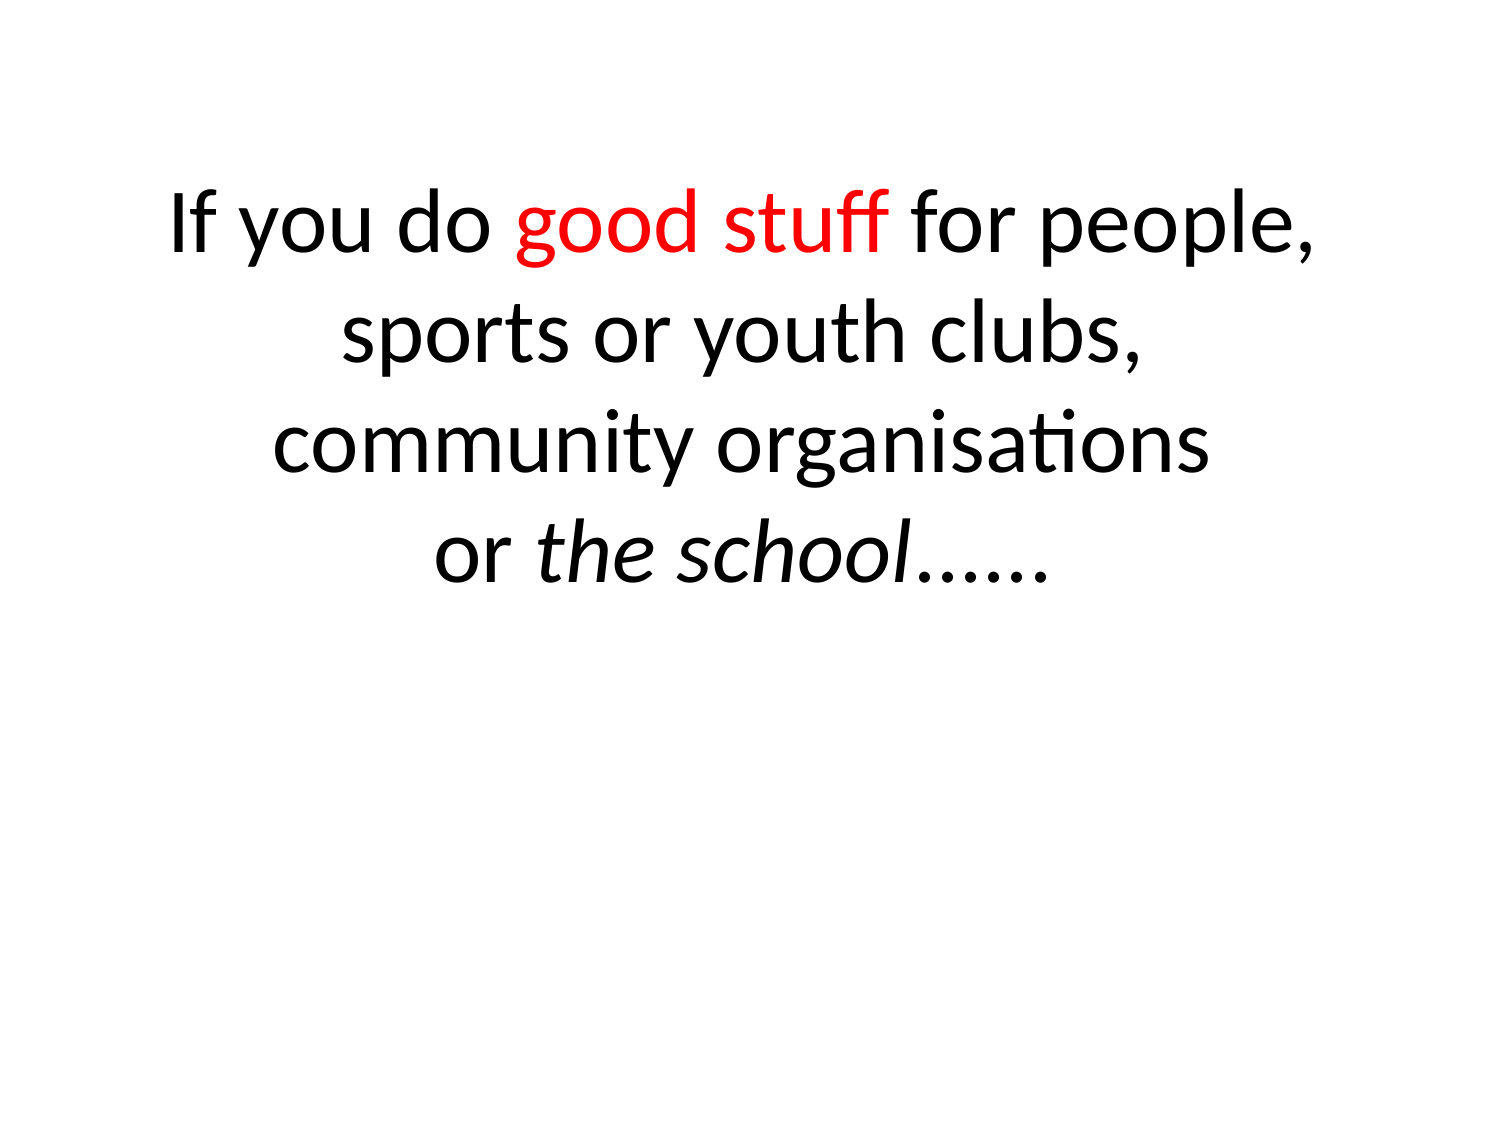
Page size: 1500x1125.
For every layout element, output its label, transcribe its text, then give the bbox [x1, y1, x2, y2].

title If you do good stuff for people, sports or youth clubs, community organisations or the school...... [105, 128, 1381, 634]
